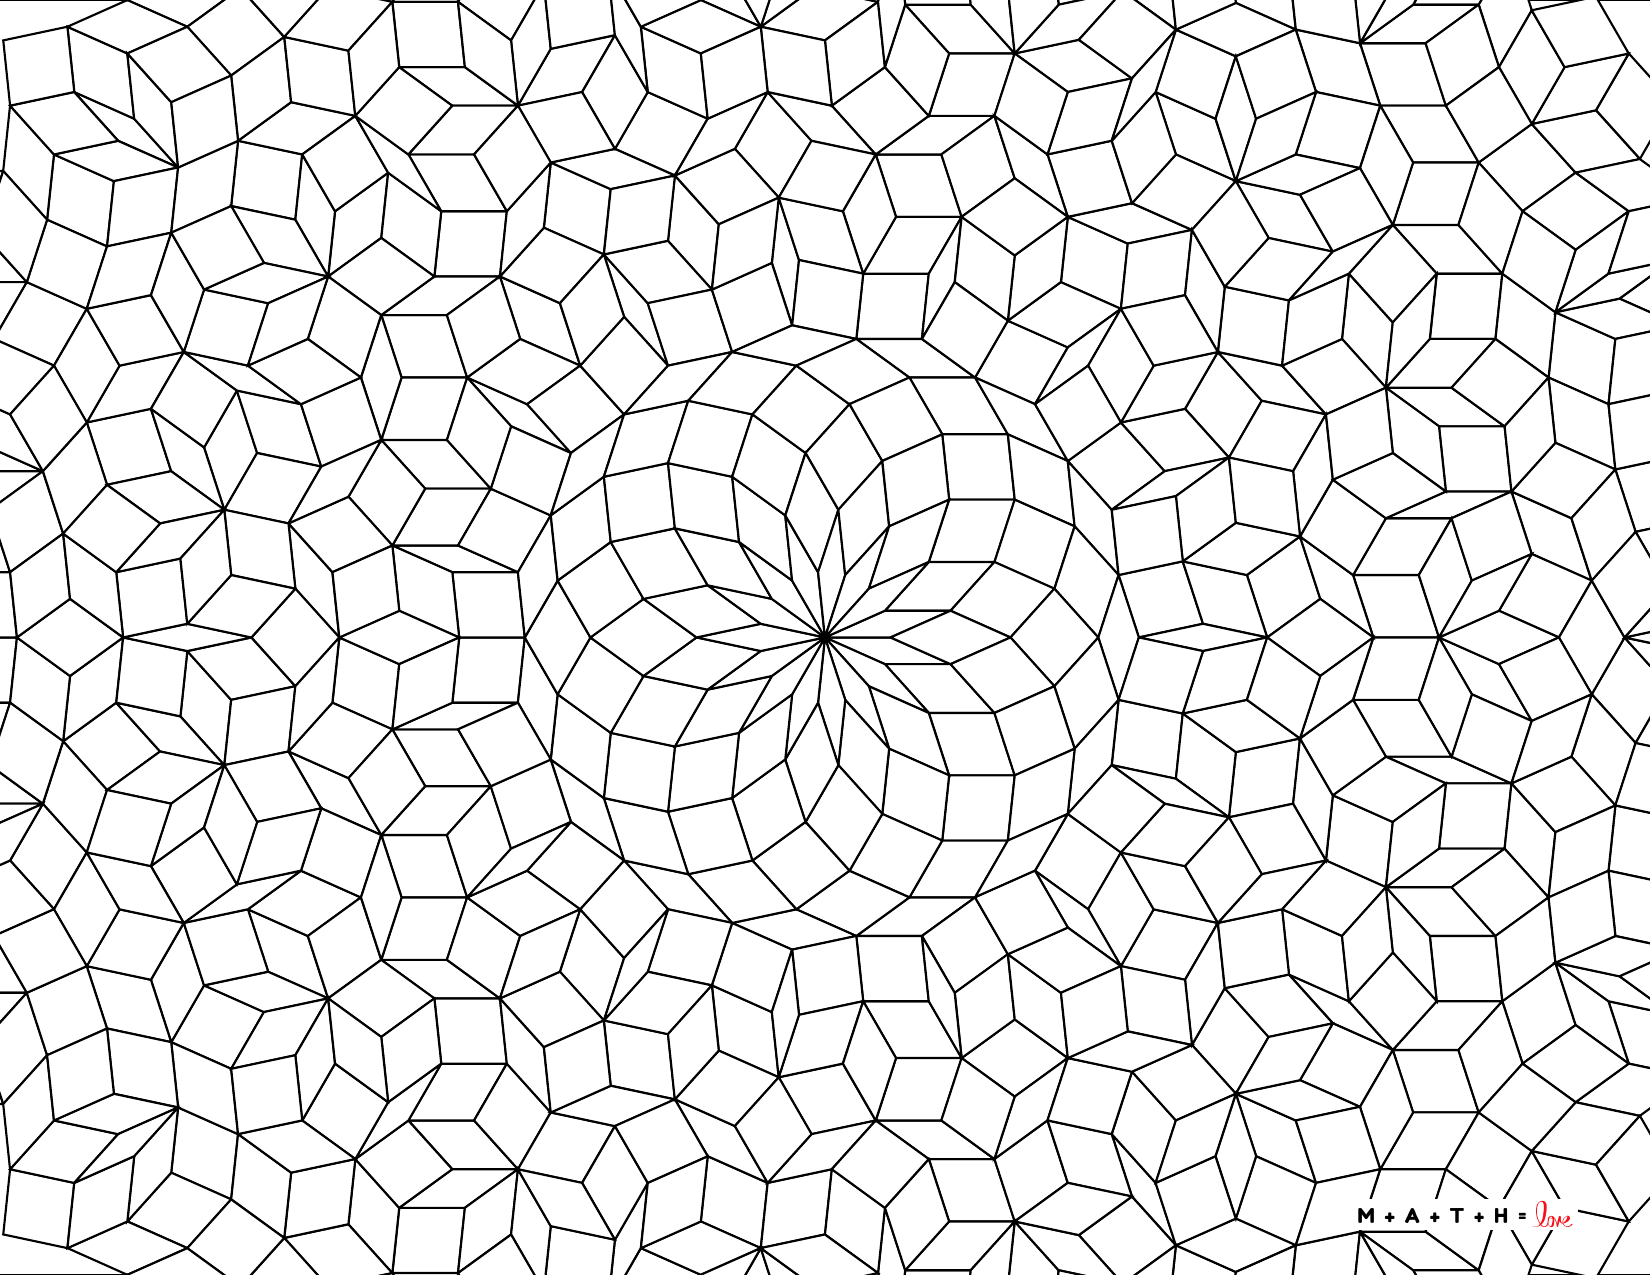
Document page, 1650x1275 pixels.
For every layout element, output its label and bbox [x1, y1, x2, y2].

text_box [0, 0, 1650, 1275]
picture [1349, 1199, 1579, 1231]
